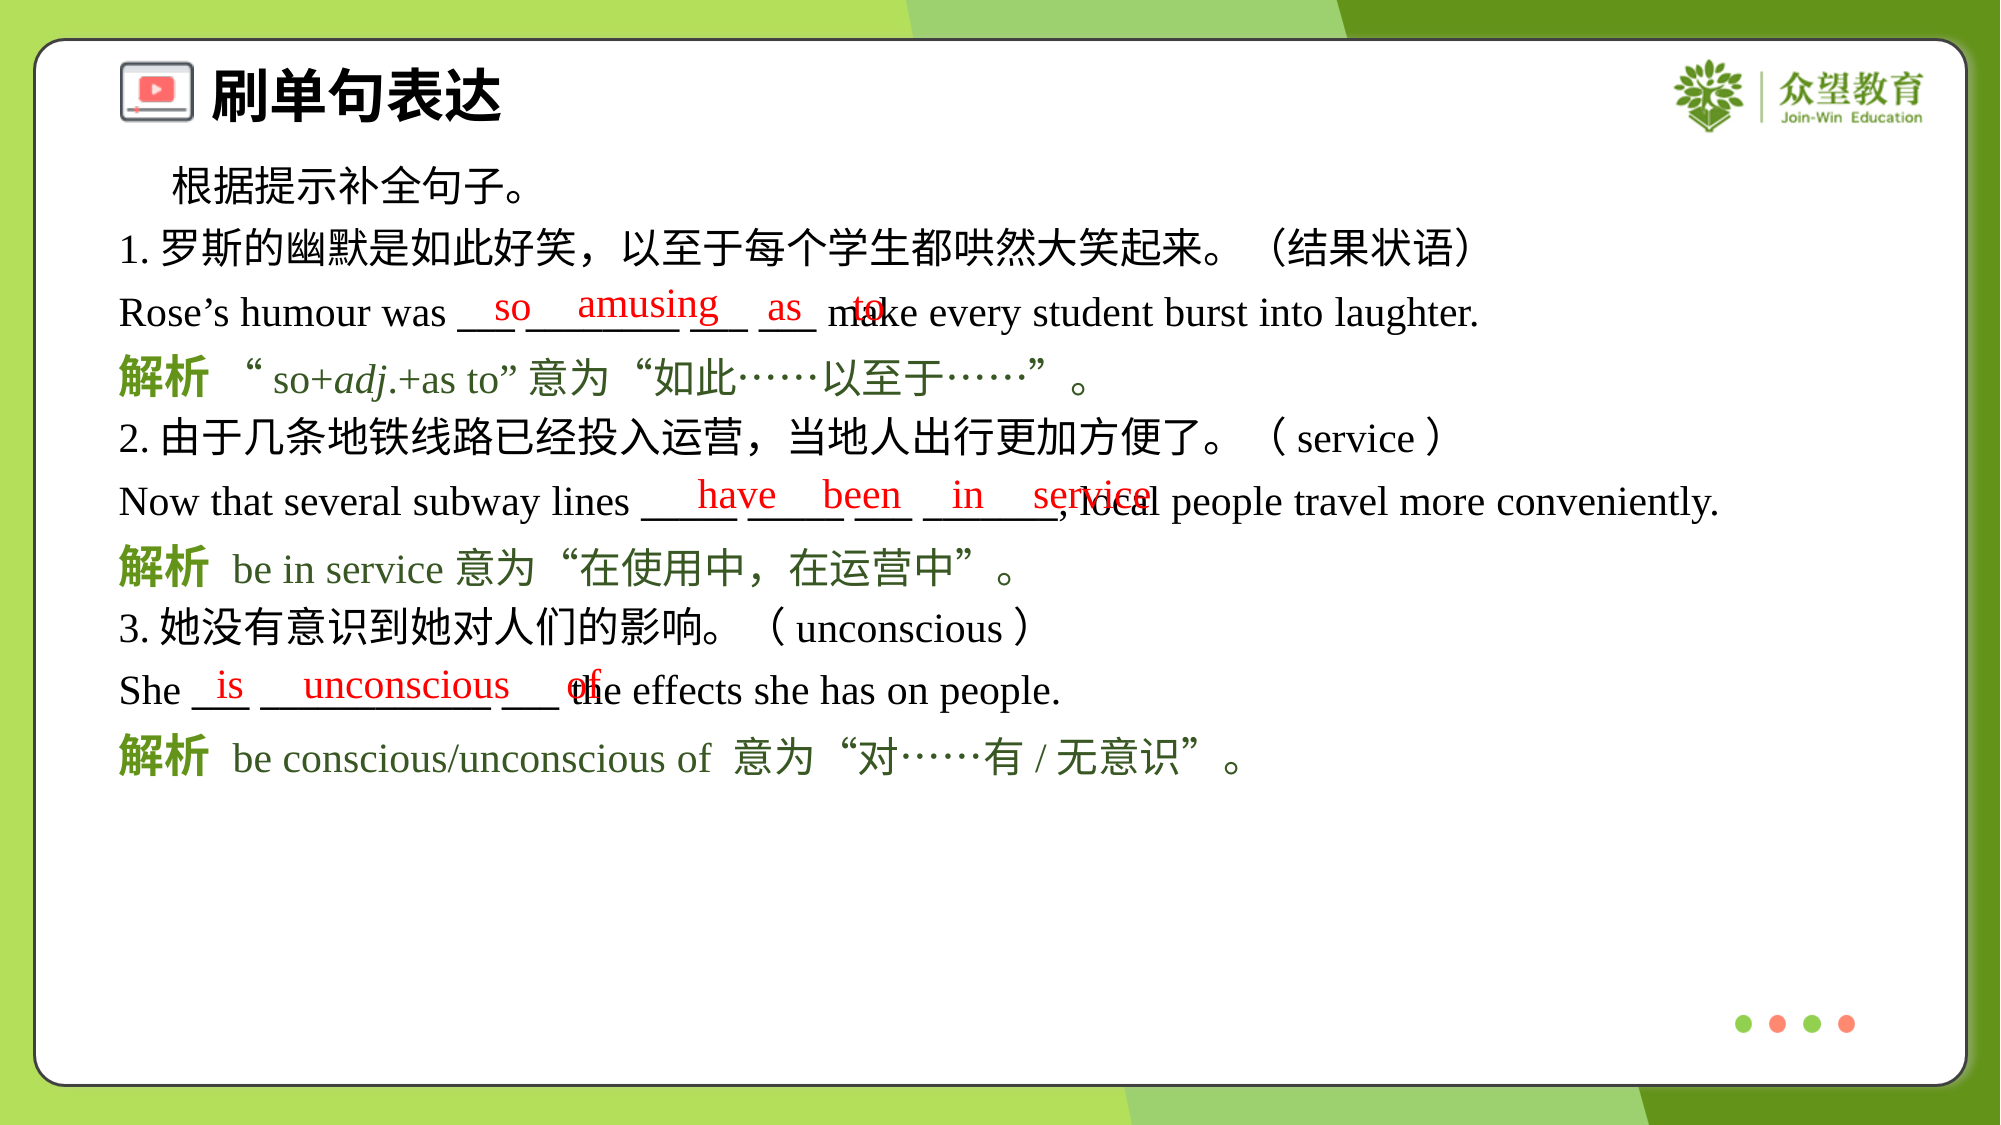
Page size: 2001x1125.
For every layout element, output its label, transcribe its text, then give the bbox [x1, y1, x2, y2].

text_box in [947, 454, 989, 513]
text_box amusing [573, 263, 724, 322]
text_box 解析 be in service意为“在使用中，在运营中”。 [118, 523, 1883, 586]
text_box is [211, 644, 249, 702]
text_box of [561, 644, 606, 702]
text_box 解析 “so+adj.+as to”意为“如此……以至于……”。 [118, 334, 1883, 396]
text_box as [762, 265, 807, 324]
text_box to [848, 265, 890, 324]
text_box 3.她没有意识到她对人们的影响。（unconscious） She ___ ____________ ___ the effects she has on people. [118, 588, 1883, 708]
text_box have [693, 454, 782, 513]
text_box so [489, 265, 537, 324]
text_box service [1028, 454, 1156, 513]
text_box 2.由于几条地铁线路已经投入运营，当地人出行更加方便了。（service） Now that several subway lines _____ _____ ___ _______, local people travel more conveniently. [118, 398, 1883, 518]
text_box unconscious [299, 644, 515, 702]
text_box 根据提示补全句子。 1.罗斯的幽默是如此好笑，以至于每个学生都哄然大笑起来。（结果状语） Rose’s humour was ___ ________ ___ ___ make every student burst into laughter. [118, 146, 1883, 329]
text_box 解析 be conscious/unconscious of 意为“对……有/无意识”。 [118, 713, 1883, 776]
picture [0, 0, 2000, 1125]
text_box been [818, 454, 907, 513]
